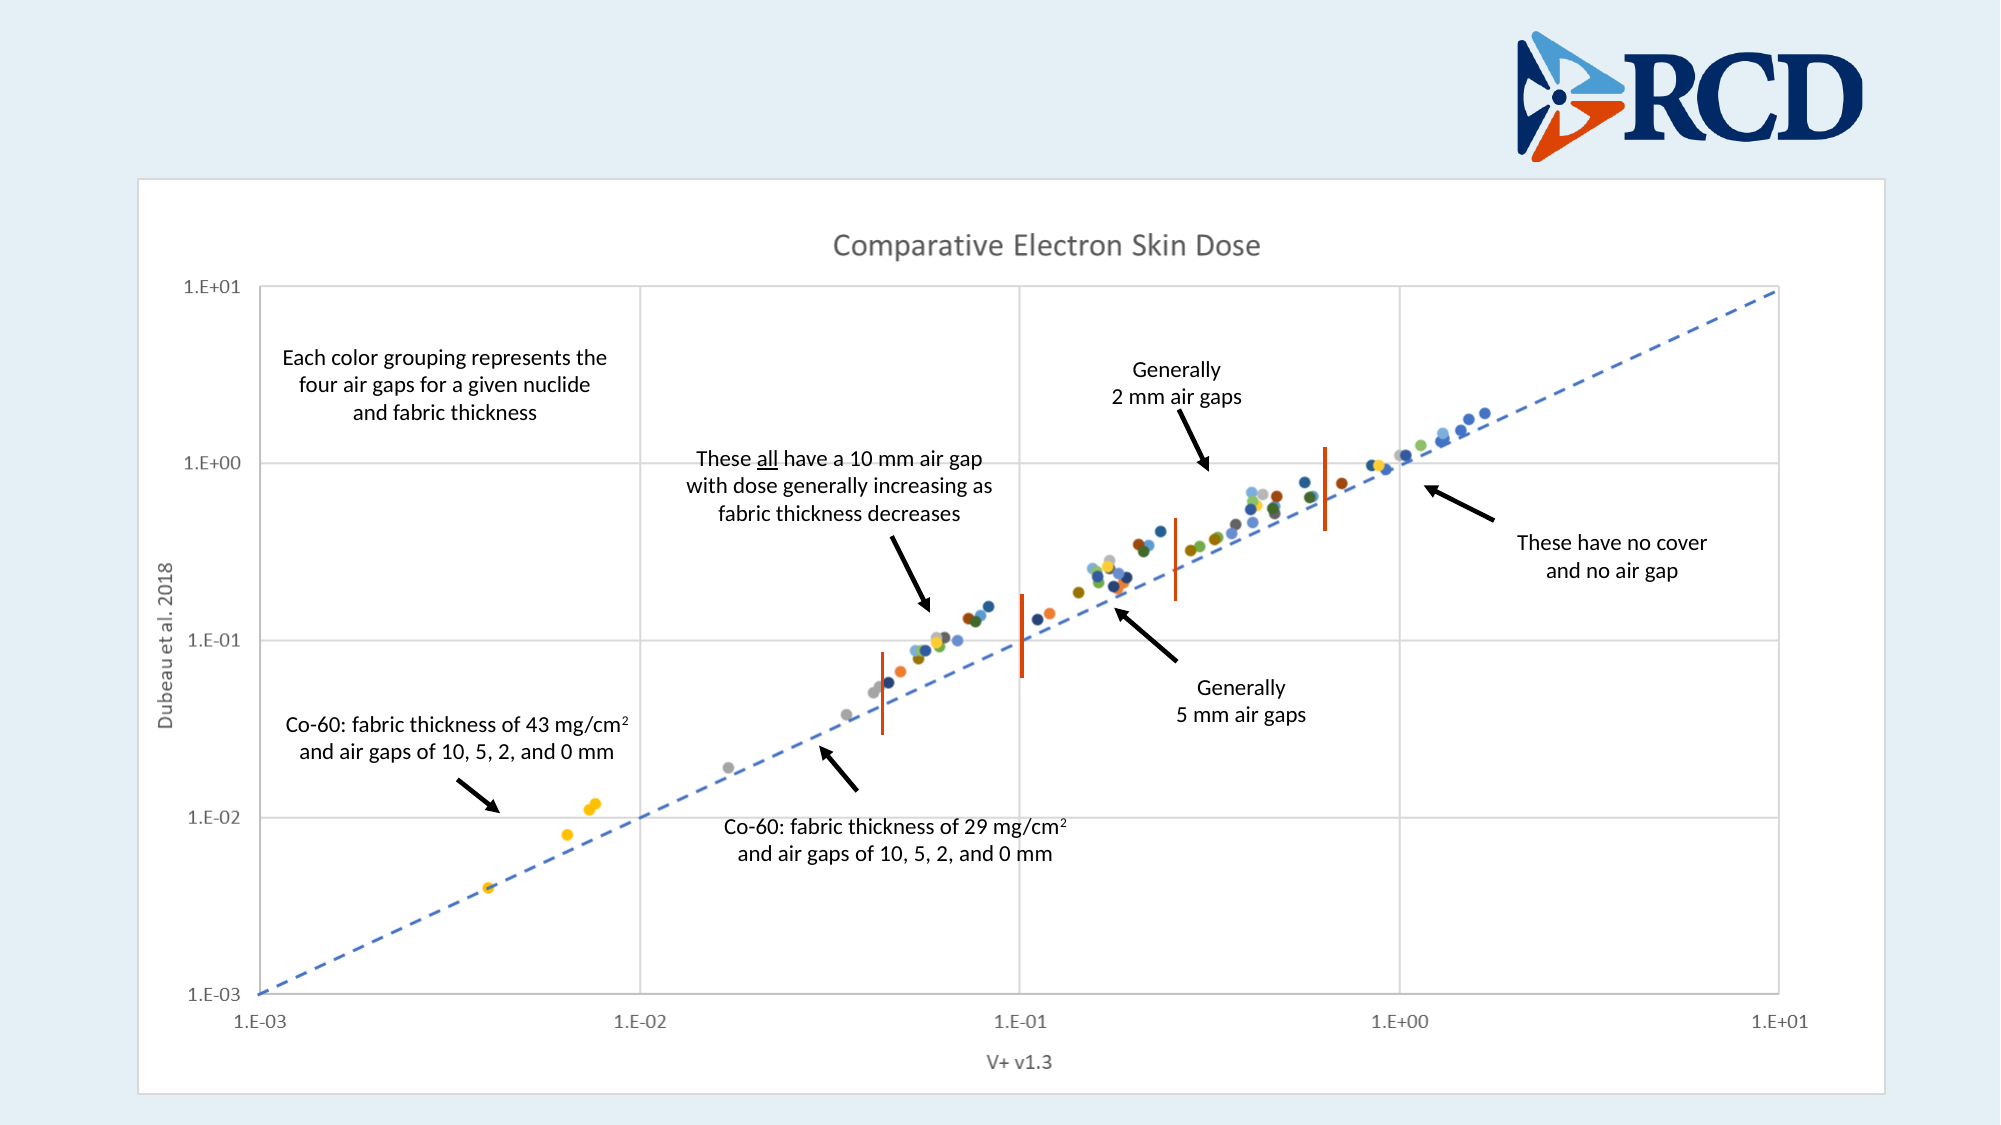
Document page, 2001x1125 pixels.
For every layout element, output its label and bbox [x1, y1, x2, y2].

text_box [882, 446, 1325, 736]
text_box [1095, 346, 1258, 472]
text_box [707, 745, 1084, 875]
picture [137, 178, 1886, 1095]
text_box [269, 702, 645, 814]
text_box [665, 436, 1015, 613]
text_box [1423, 485, 1724, 592]
text_box [1114, 607, 1323, 736]
